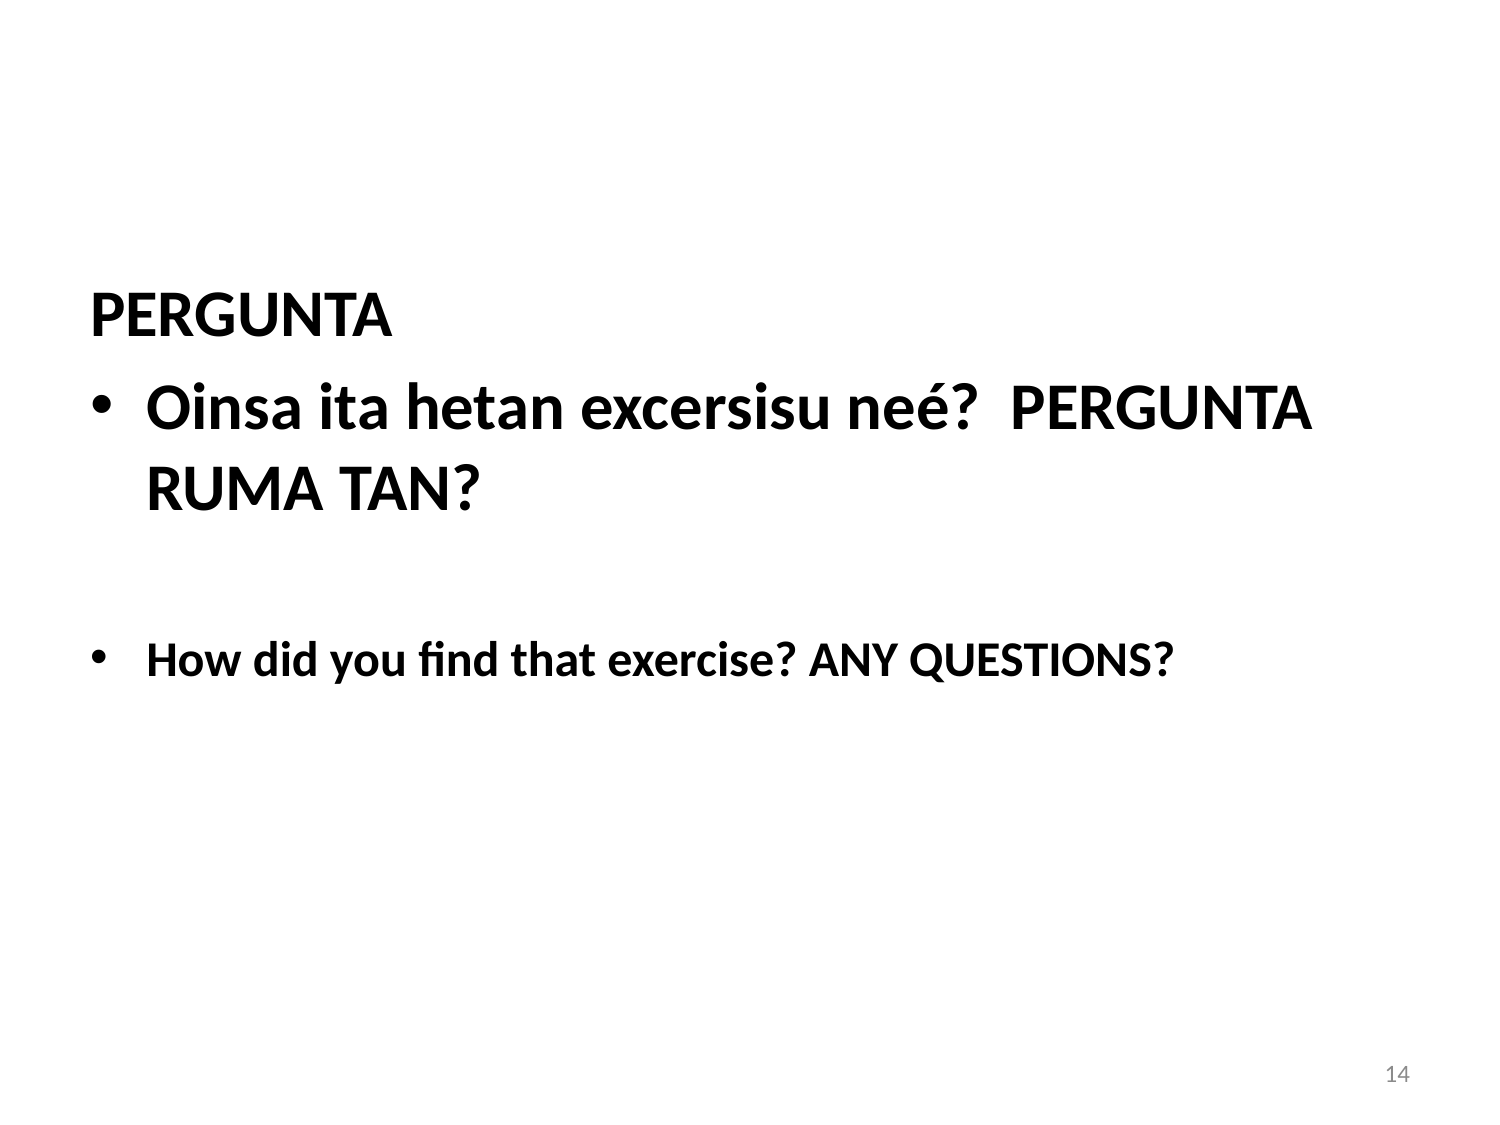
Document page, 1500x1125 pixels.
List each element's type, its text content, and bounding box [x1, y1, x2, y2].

list PERGUNTA Oinsa ita hetan excersisu neé? PERGUNTA RUMA TAN? How did you find that exercise? ANY QUESTIONS? [75, 262, 1425, 1005]
slide_number 14 [1074, 1042, 1425, 1103]
